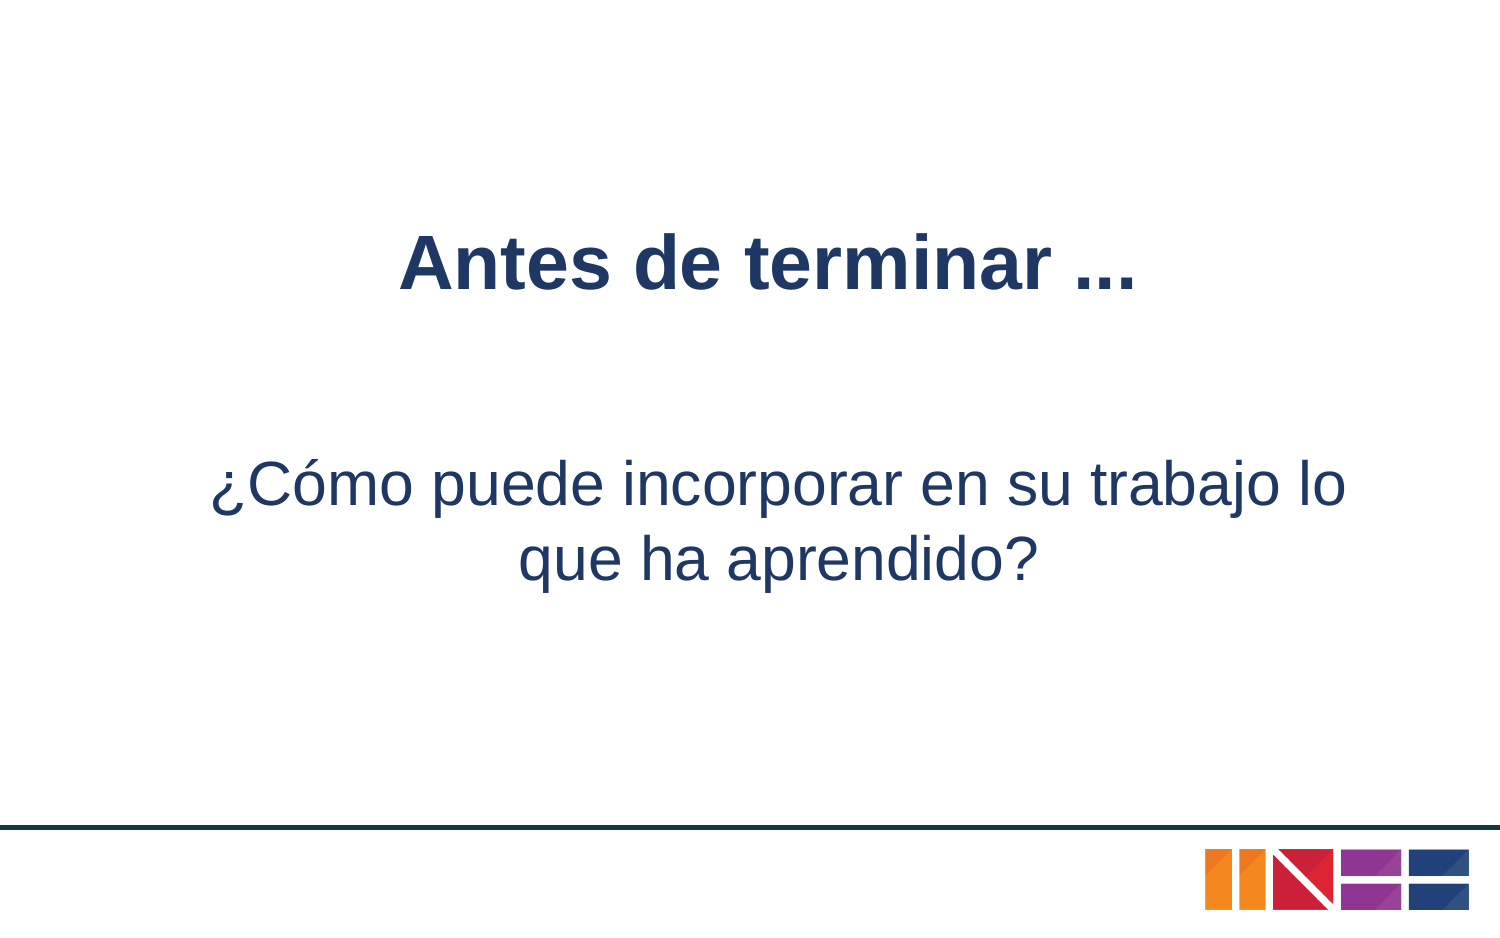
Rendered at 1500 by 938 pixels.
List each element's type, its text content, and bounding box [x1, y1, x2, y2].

list Antes de terminar ... ¿Cómo puede incorporar en su trabajo lo que ha aprendido? [124, 206, 1376, 592]
picture [1205, 849, 1469, 910]
